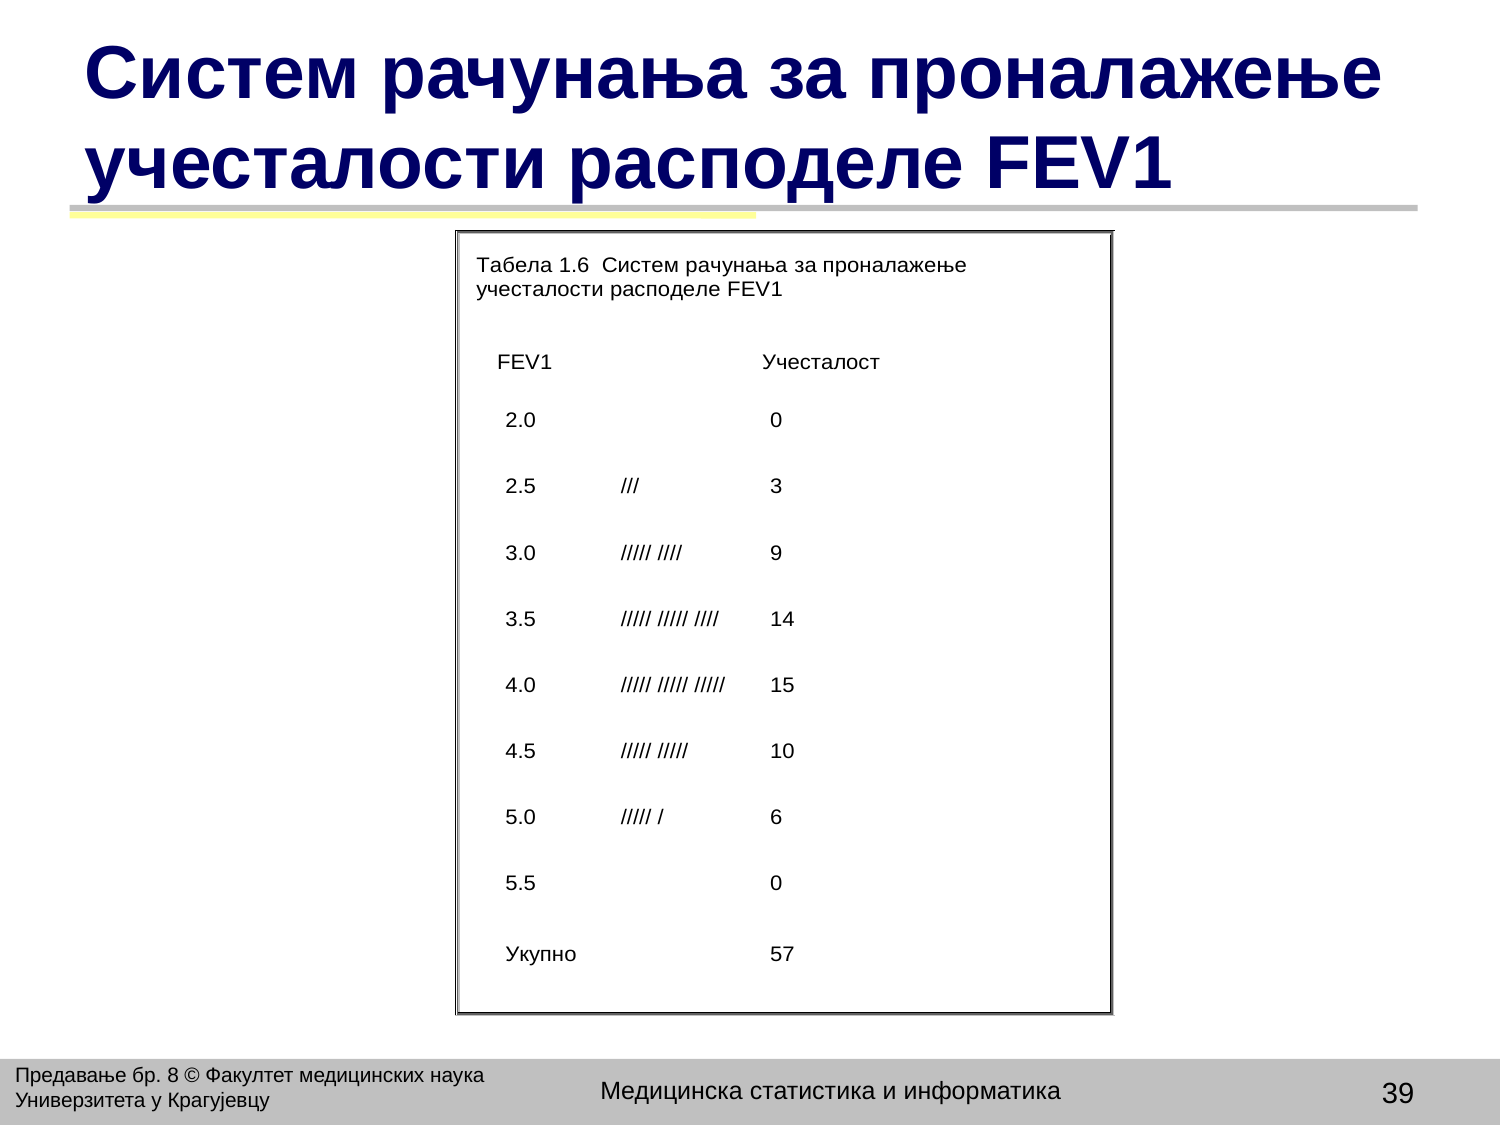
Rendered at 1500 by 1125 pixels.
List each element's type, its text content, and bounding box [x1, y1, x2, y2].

slide_number Предавање бр. 8 © Факултет медицинских наука Универзитета у Крагујевцу [0, 1053, 614, 1108]
footer Медицинска статистика и информатика [512, 1066, 1151, 1125]
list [252, 229, 1316, 1054]
slide_number 39 [1164, 1066, 1430, 1125]
title Систем рачунања за проналажење учесталости расподеле FEV1 [69, 19, 1426, 208]
